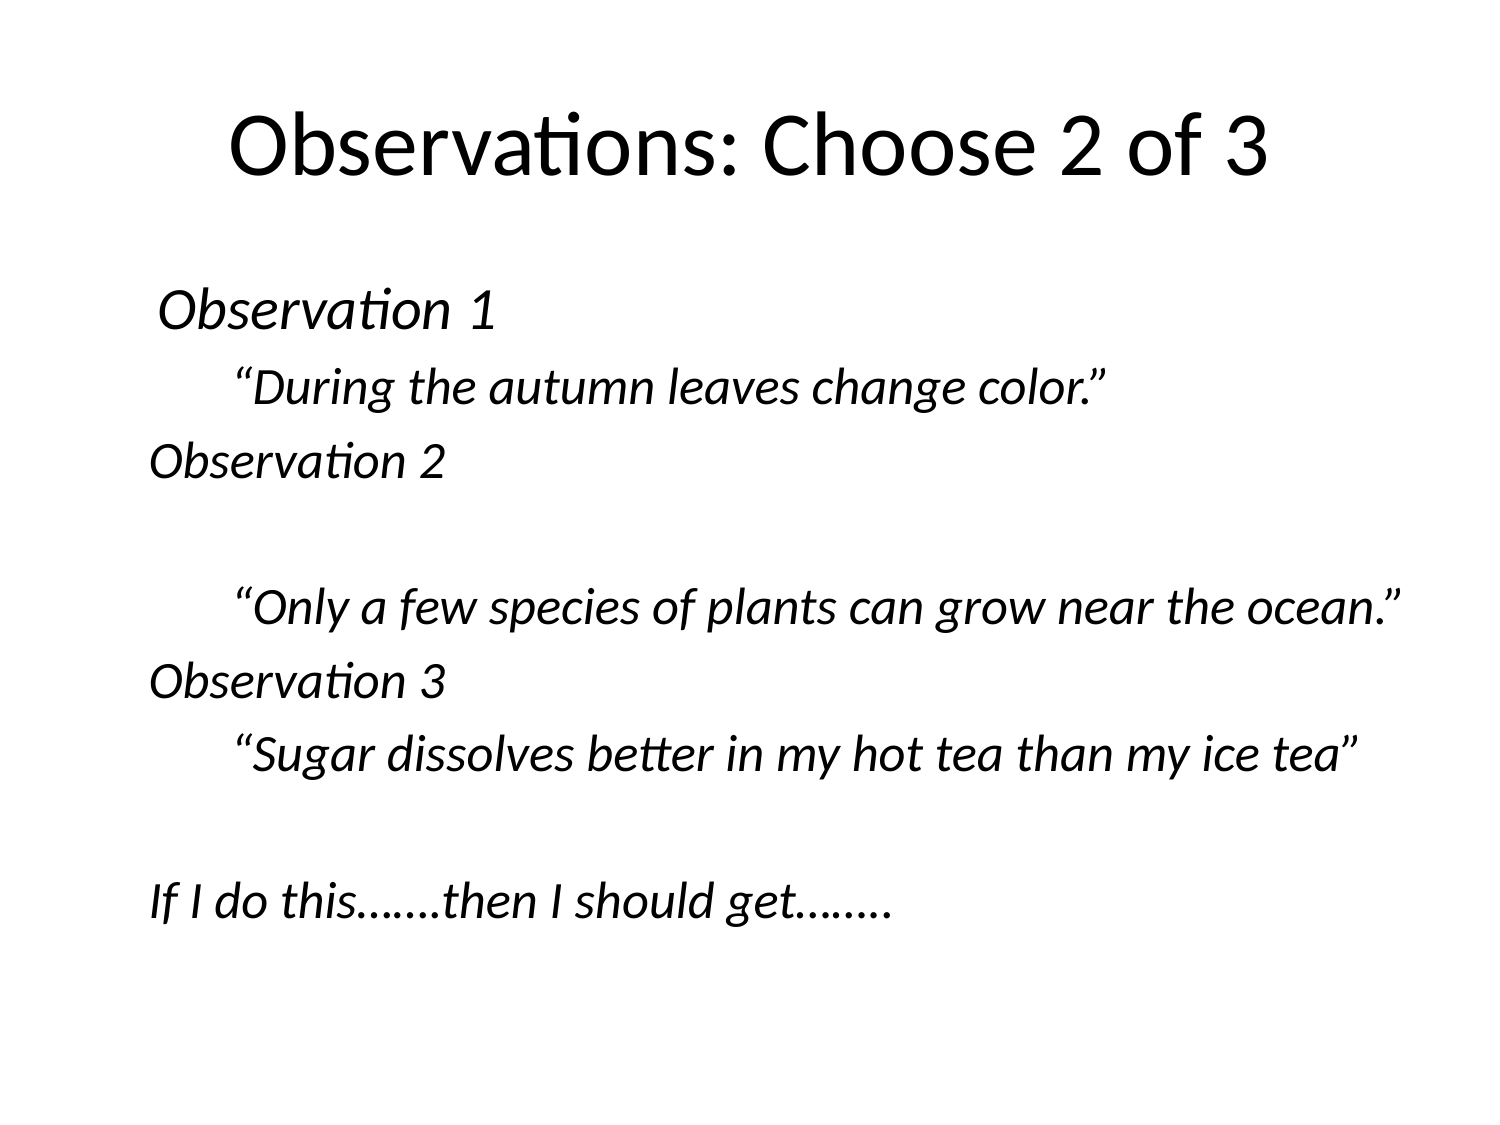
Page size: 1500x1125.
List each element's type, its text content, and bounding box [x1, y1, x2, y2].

list Observation 1 “During the autumn leaves change color.” Observation 2 “Only a few species of plants can grow near the ocean.” Observation 3 “Sugar dissolves better in my hot tea than my ice tea” If I do this…….then I should get…….. [75, 262, 1425, 1005]
title Observations: Choose 2 of 3 [75, 45, 1425, 233]
